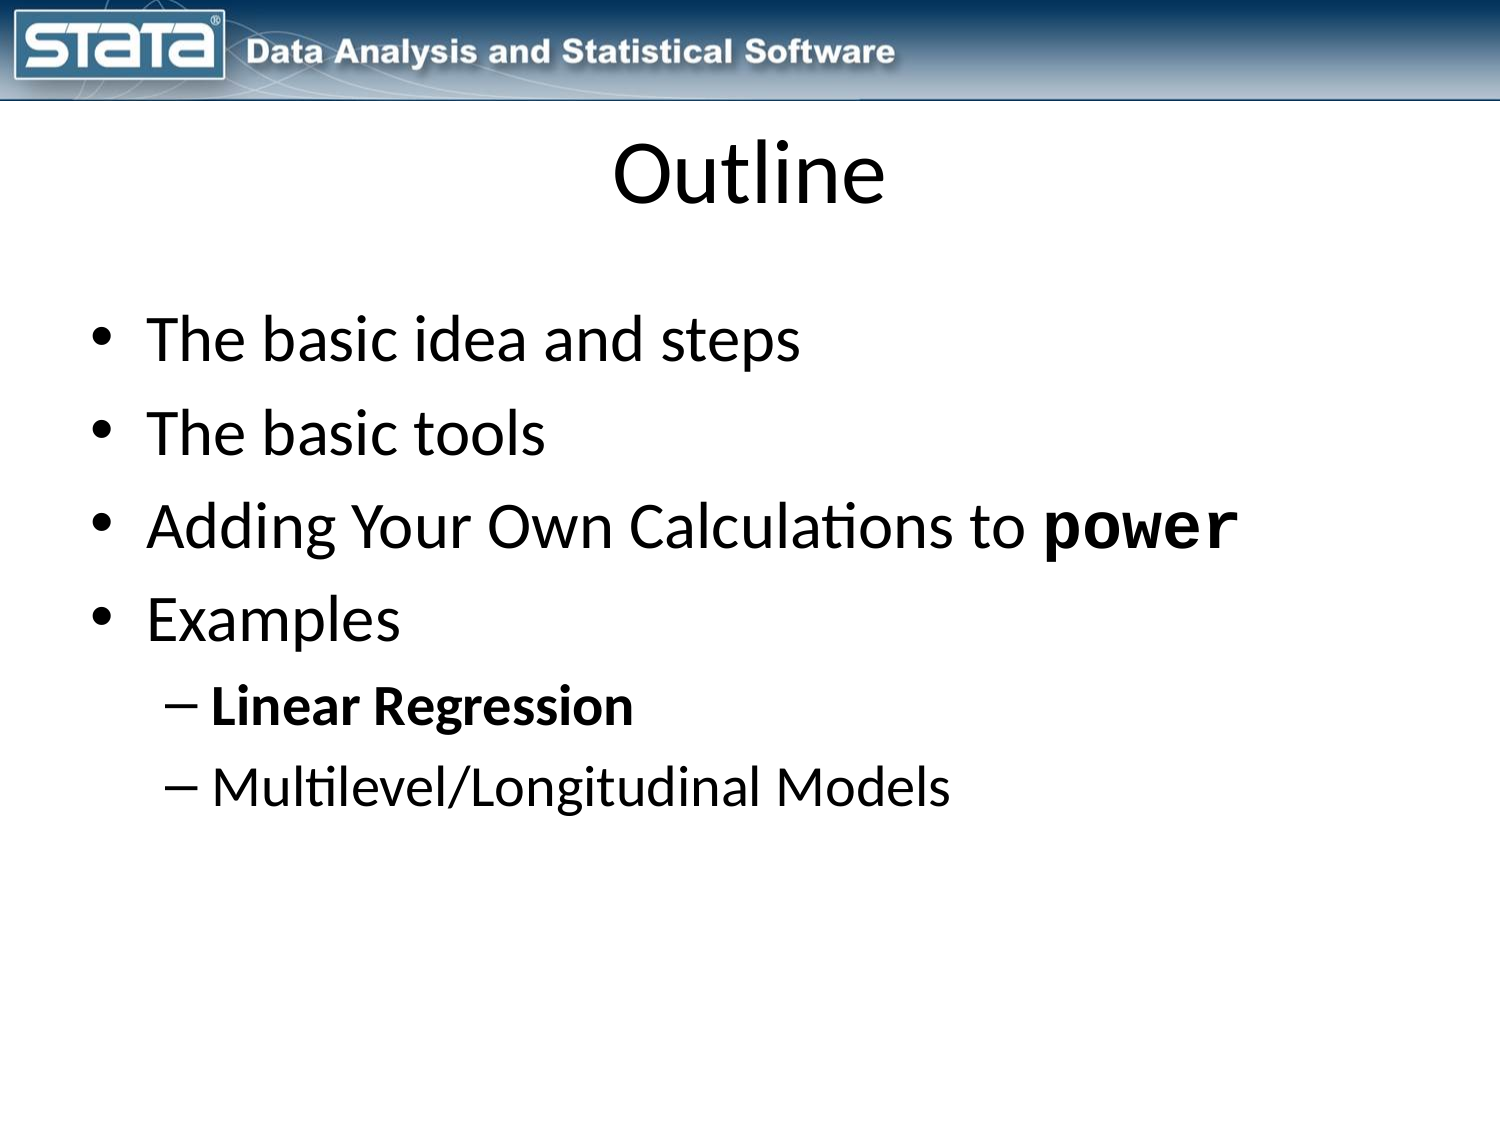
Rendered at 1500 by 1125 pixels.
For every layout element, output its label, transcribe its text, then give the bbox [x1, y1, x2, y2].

list The basic idea and steps The basic tools Adding Your Own Calculations to power Examples Linear Regression Multilevel/Longitudinal Models [75, 287, 1425, 1013]
title Outline [75, 109, 1425, 233]
picture [0, 0, 1500, 102]
